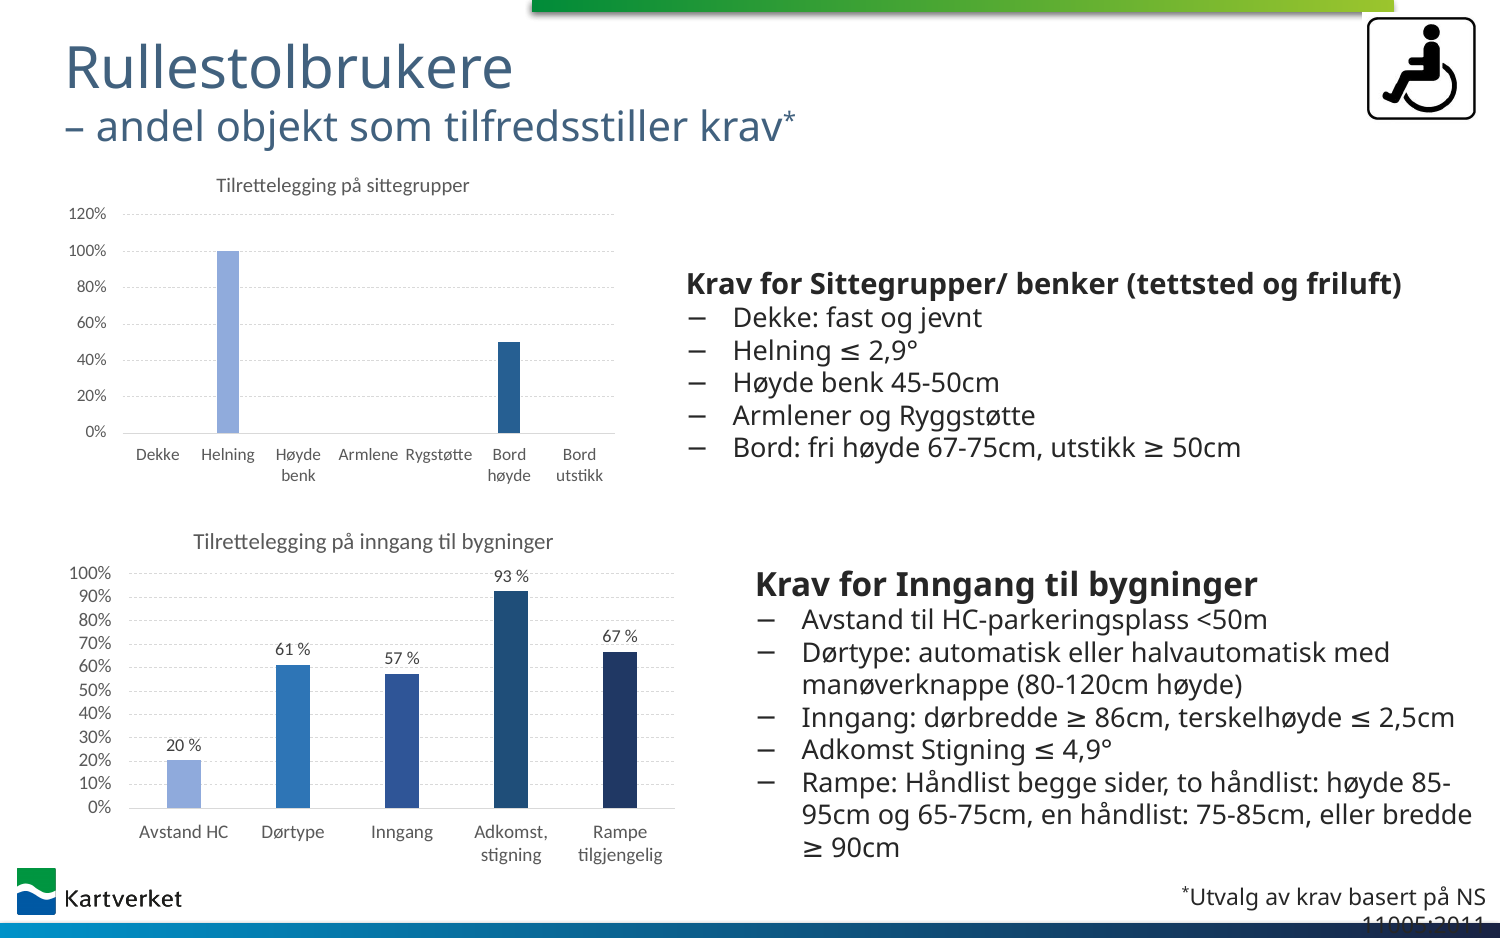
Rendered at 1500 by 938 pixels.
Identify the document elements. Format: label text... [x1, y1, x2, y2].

picture [1362, 12, 1481, 126]
text_box Krav for Sittegrupper/ benker (tettsted og friluft) Dekke: fast og jevnt Helning ≤ 2,9° Høyde benk 45-50cm Armlener og Ryggstøtte Bord: fri høyde 67-75cm, utstikk ≥ 50cm [670, 258, 1418, 471]
text_box *Utvalg av krav basert på NS 11005:2011 [1068, 873, 1500, 938]
text_box Krav for Inngang til bygninger Avstand til HC-parkeringsplass <50m Dørtype: automatisk eller halvautomatisk med manøverknappe (80-120cm høyde) Inngang: dørbredde ≥ 86cm, terskelhøyde ≤ 2,5cm Adkomst Stigning ≤ 4,9° Rampe: Håndlist begge sider, to håndlist: høyde 85-95cm og 65-75cm, en håndlist: 75-85cm, eller bredde ≥ 90cm [740, 555, 1491, 870]
picture [62, 520, 686, 874]
text_box Rullestolbrukere – andel objekt som tilfredsstiller krav* [49, 25, 1431, 158]
picture [62, 166, 625, 492]
